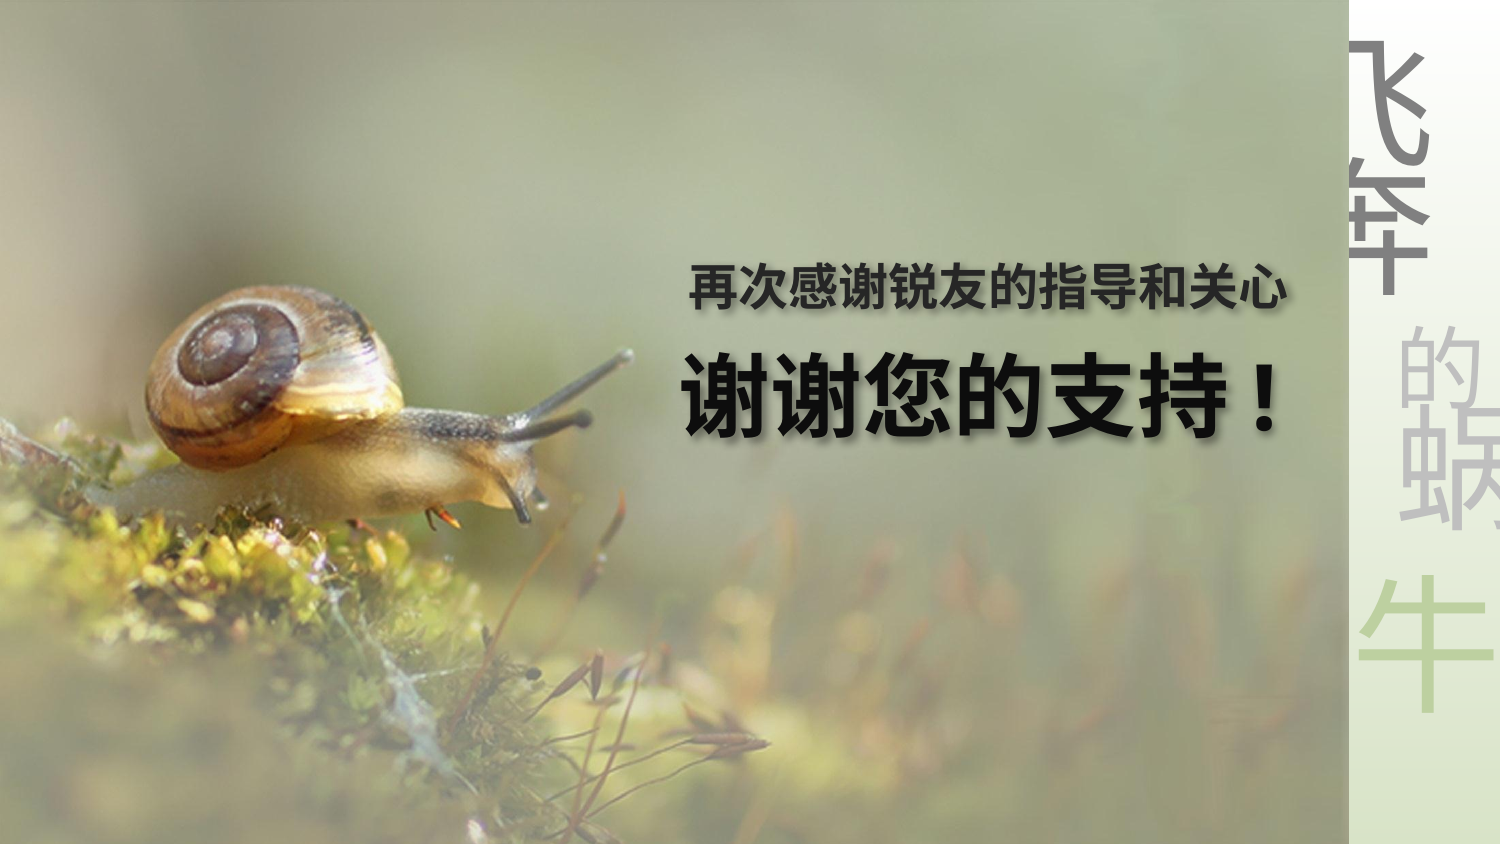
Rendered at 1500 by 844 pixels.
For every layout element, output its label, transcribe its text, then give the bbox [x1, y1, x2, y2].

text_box 飞 奔 [1354, 55, 1451, 321]
text_box 牛 [1354, 599, 1500, 739]
picture [0, 0, 1349, 844]
text_box 的 蜗 [1379, 289, 1500, 555]
